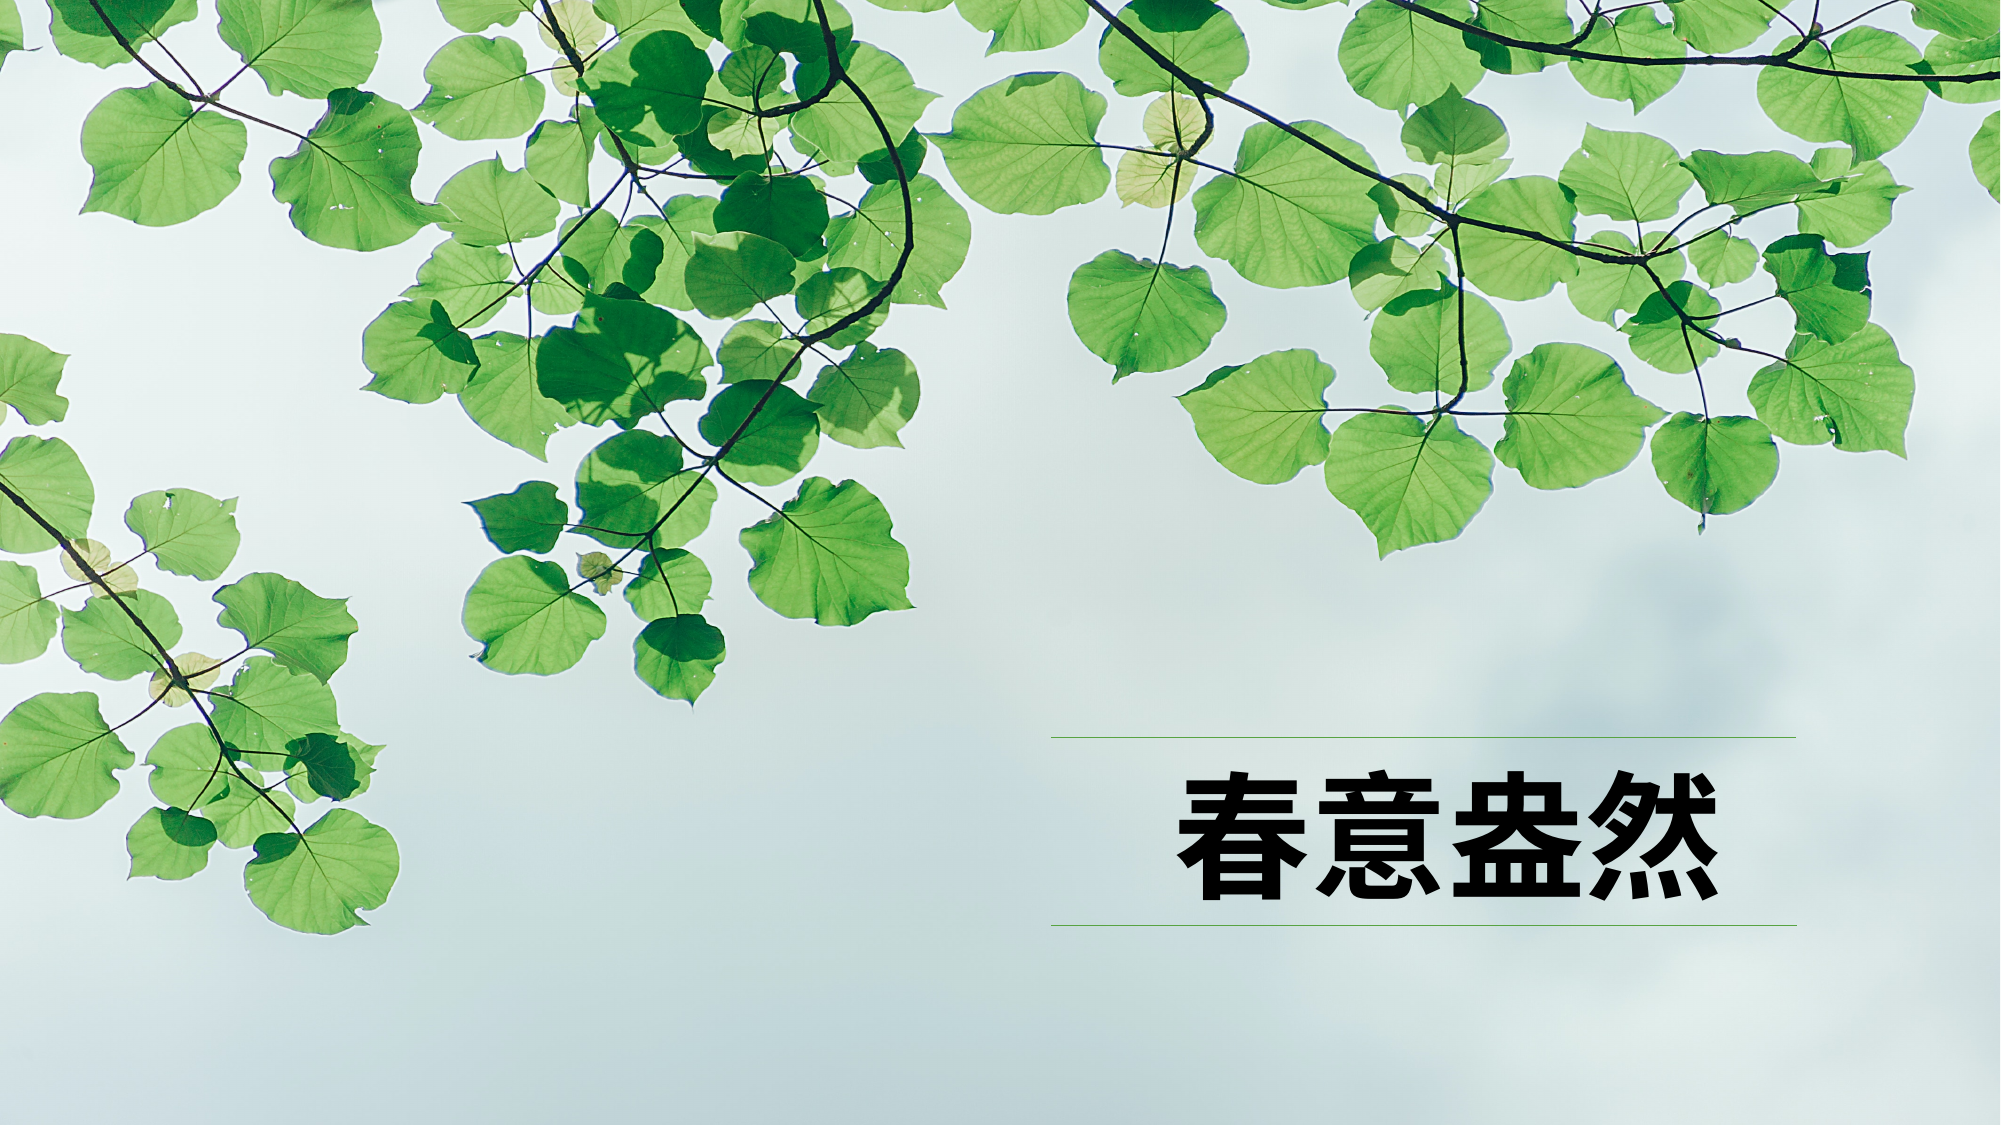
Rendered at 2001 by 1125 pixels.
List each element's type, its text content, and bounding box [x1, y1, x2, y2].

picture [0, 0, 2001, 1125]
text_box 春意盎然 [1158, 744, 1754, 924]
